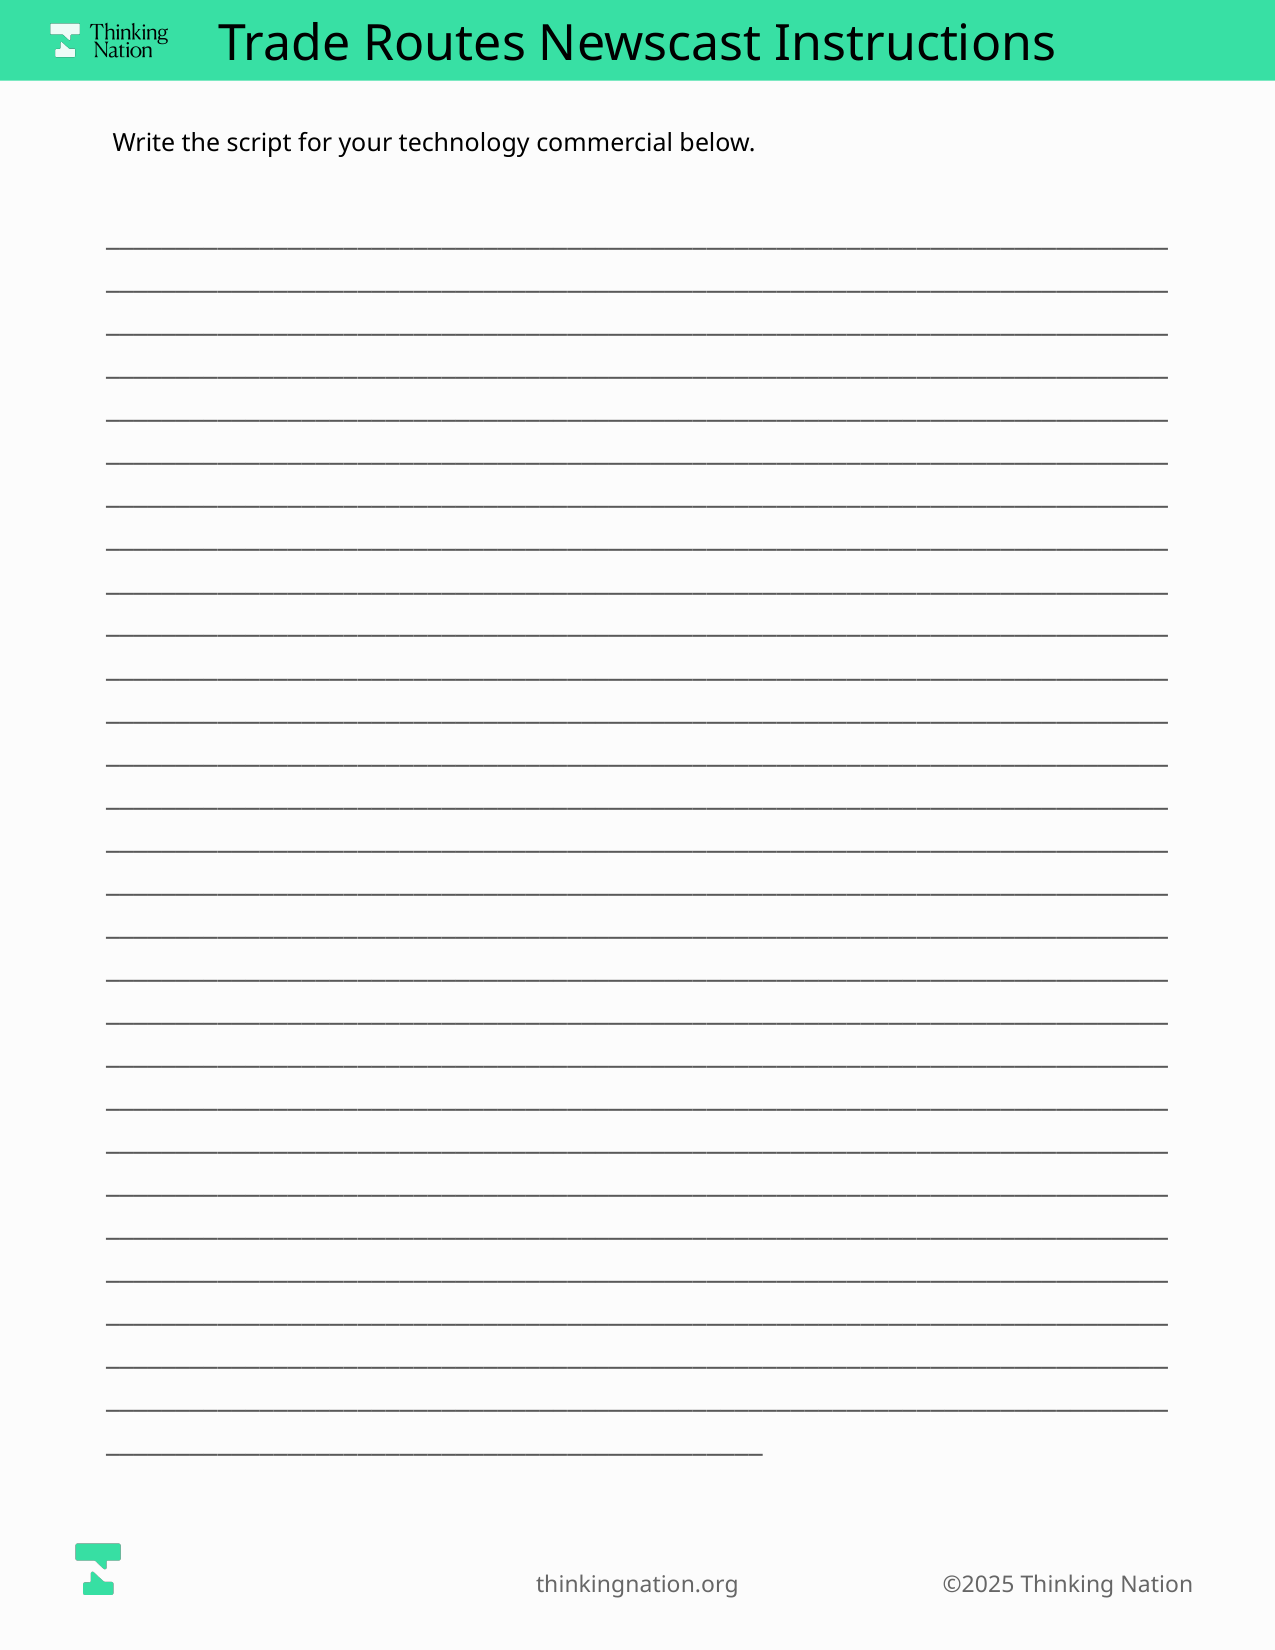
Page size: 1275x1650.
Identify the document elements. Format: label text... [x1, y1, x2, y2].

text_box Write the script for your technology commercial below. [97, 107, 1178, 172]
text_box ©2025 Thinking Nation [907, 1553, 1210, 1605]
text_box _______________________________________________________________________________________________________________________________________________________________________________________________________________________________________________________________________________________________________________________________________________________________________________________________________________________________________________________________________________________________________________________________________________________________________________________________________________________________________________________________________________________________________________________________________________________________________________________________________________________________________________________________________________________________________________________________________________________________________________________________________________________________________________________________________________________________________________________________________________________________________________________________________________________________________________________________________________________________________________________________________________________________________________________________________________________________________________________________________________________________________________________________________________________________________________________________________________________________________________________________________________________________________________________________________________________________________________________________________________________________________________________________________________________________________________________________________________________________________________________________________________________________________________________________________________________________________________________________________________________________________________________________________________________________________________________________ [91, 193, 1199, 1477]
picture [36, 12, 172, 69]
picture [62, 1533, 134, 1605]
text_box thinkingnation.org [486, 1553, 789, 1605]
text_box Trade Routes Newscast Instructions [0, 0, 1275, 81]
